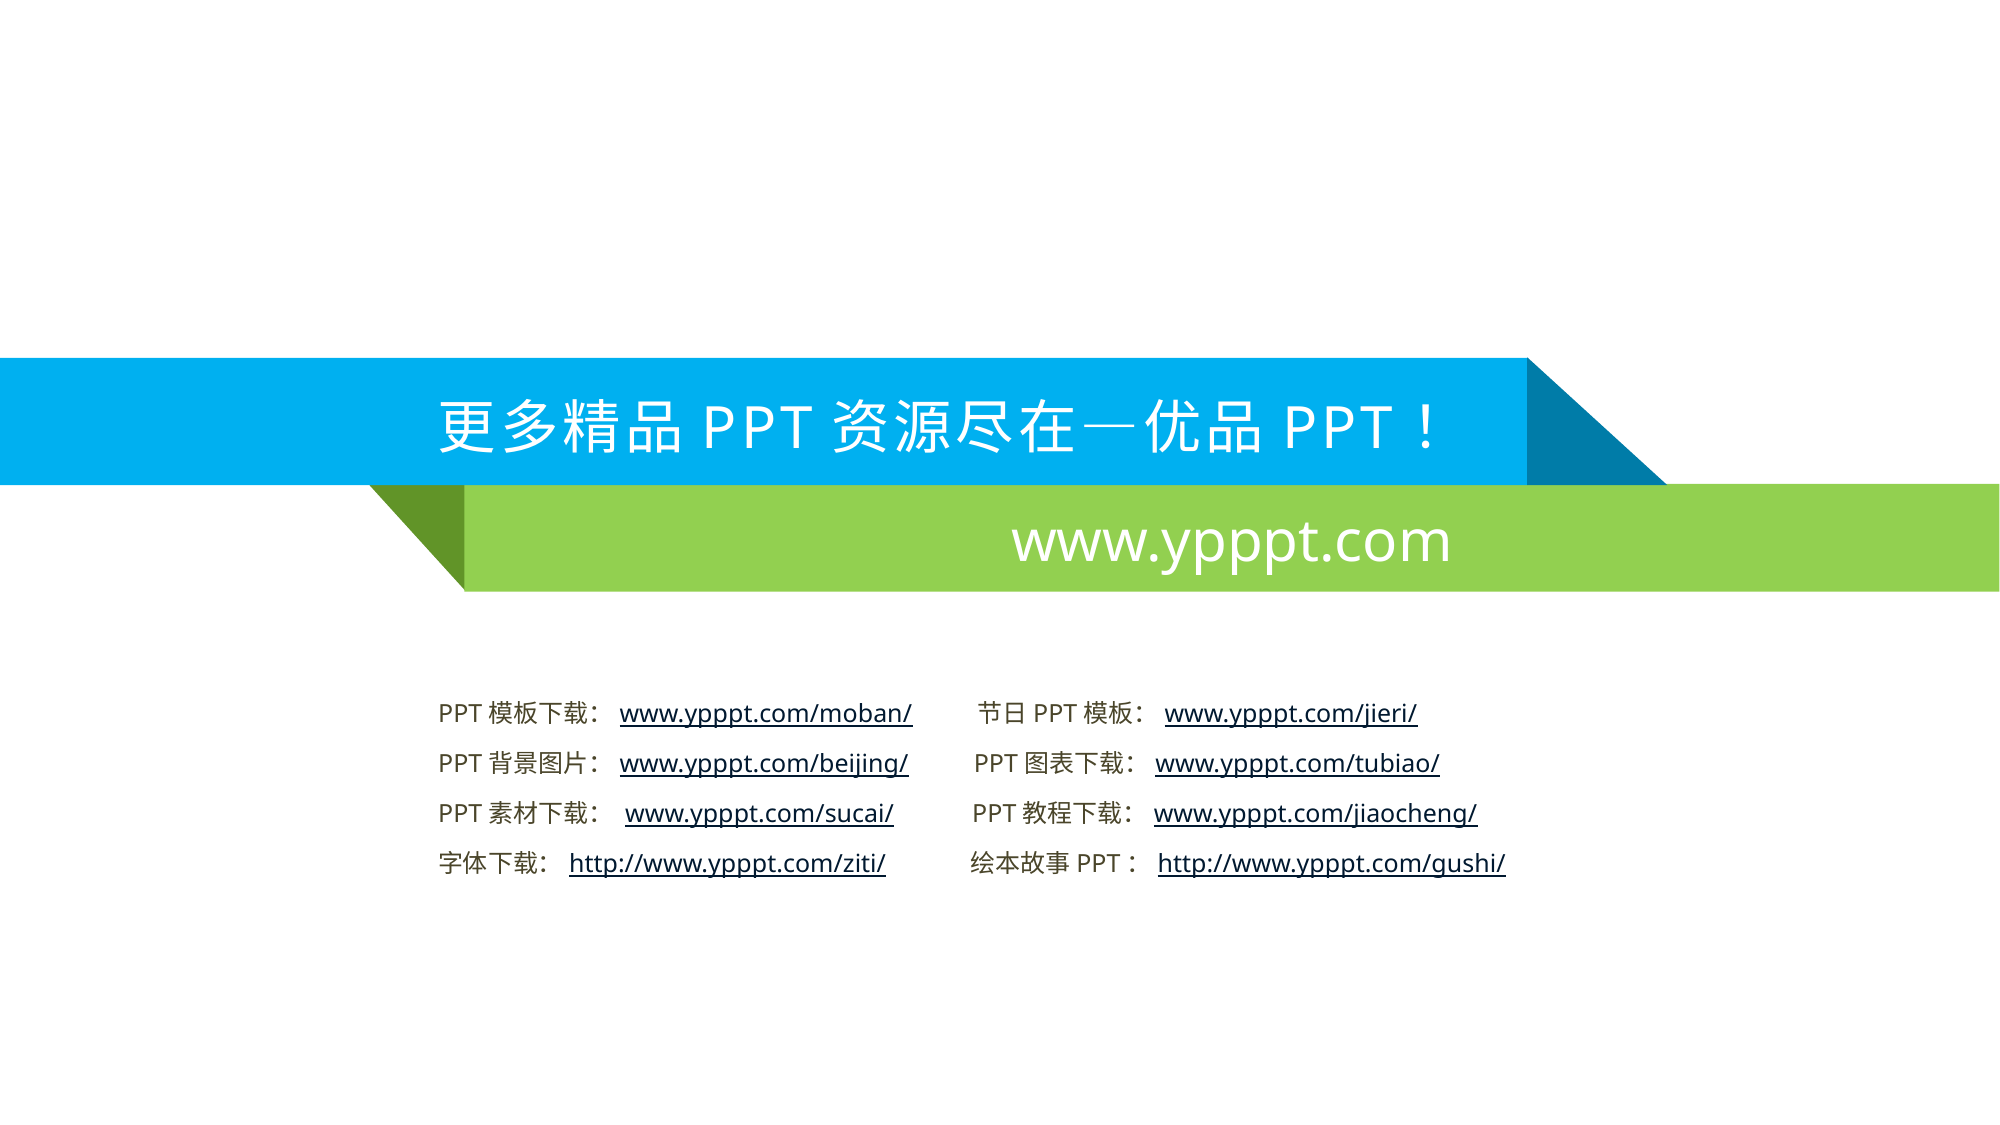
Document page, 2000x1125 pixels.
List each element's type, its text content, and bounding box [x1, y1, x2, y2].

text_box [368, 486, 463, 590]
text_box www.ypppt.com [463, 483, 2000, 593]
text_box 更多精品PPT资源尽在—优品PPT！ [0, 357, 1526, 486]
text_box [1526, 354, 1670, 487]
text_box PPT模板下载：www.ypppt.com/moban/ 节日PPT模板：www.ypppt.com/jieri/ PPT背景图片：www.ypppt.com/beijing/ PPT图表下载：www.ypppt.com/tubiao/ PPT素材下载： www.ypppt.com/sucai/ PPT教程下载：www.ypppt.com/jiaocheng/ 字体下载：http://www.ypppt.com/ziti/ 绘本故事PPT：http://www.ypppt.com/gushi/ [423, 643, 1556, 921]
